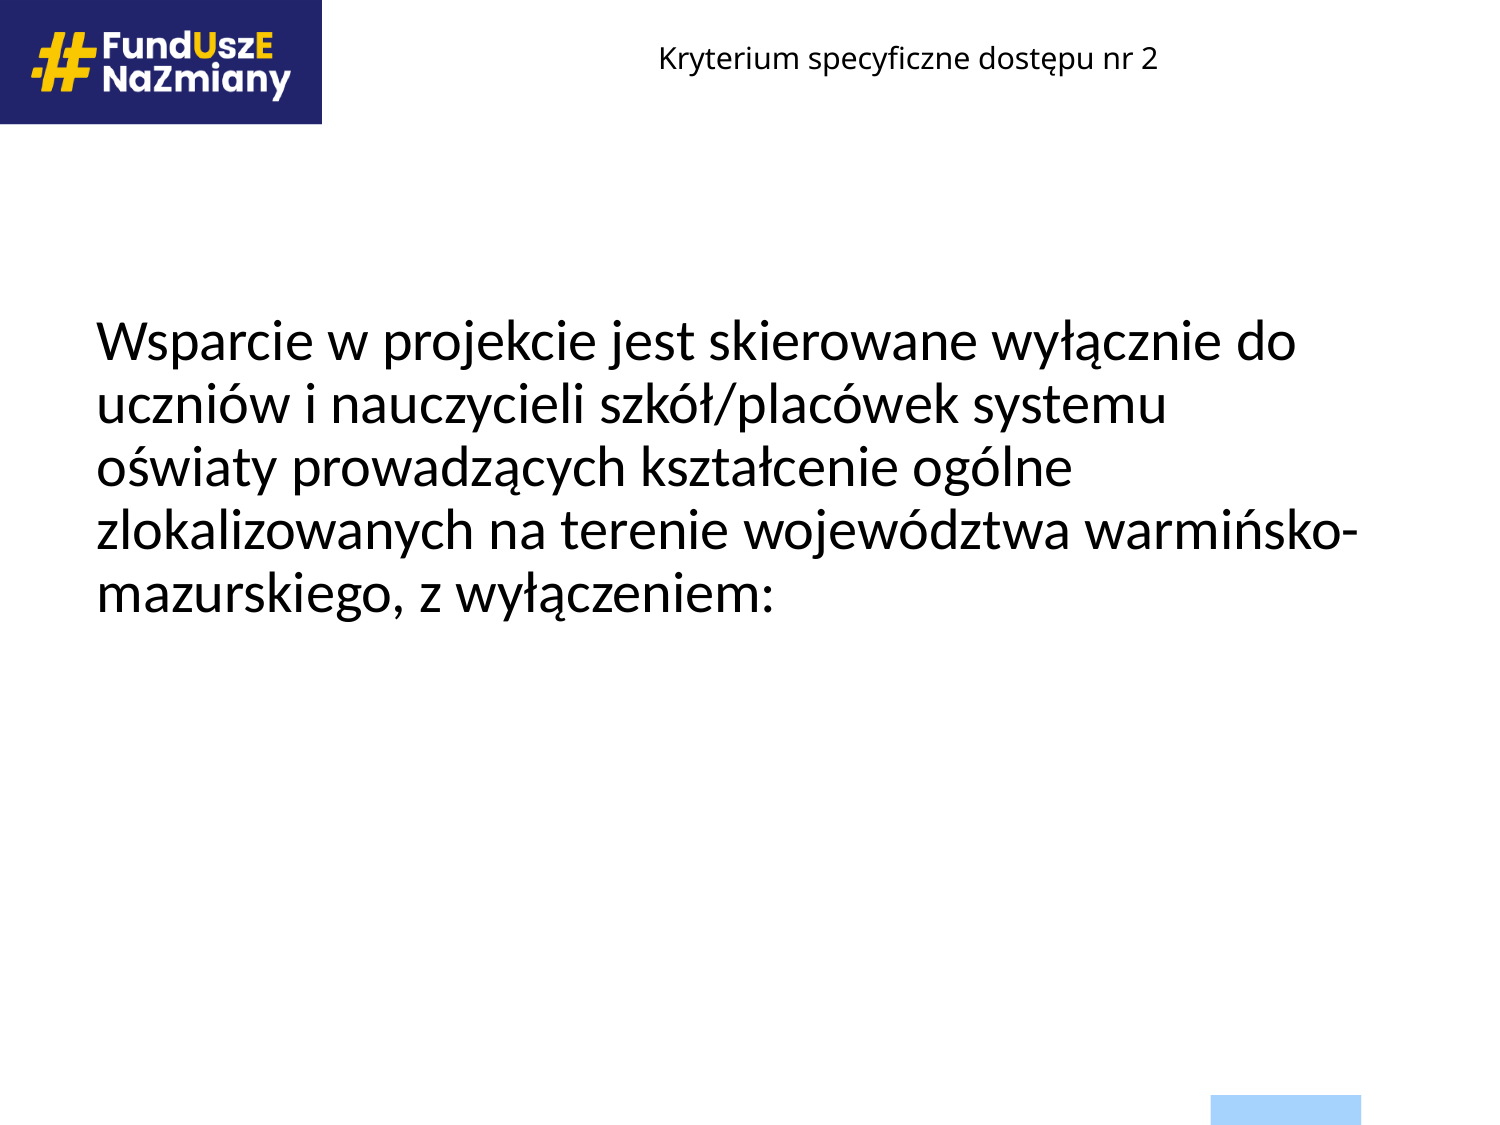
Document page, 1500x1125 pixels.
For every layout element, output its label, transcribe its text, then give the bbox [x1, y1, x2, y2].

list Wsparcie w projekcie jest skierowane wyłącznie do uczniów i nauczycieli szkół/placówek systemu oświaty prowadzących kształcenie ogólne zlokalizowanych na terenie województwa warmińsko-mazurskiego, z wyłączeniem: [81, 128, 1376, 1100]
title Kryterium specyficzne dostępu nr 2 [643, 2, 1500, 138]
picture [0, 0, 1500, 1125]
